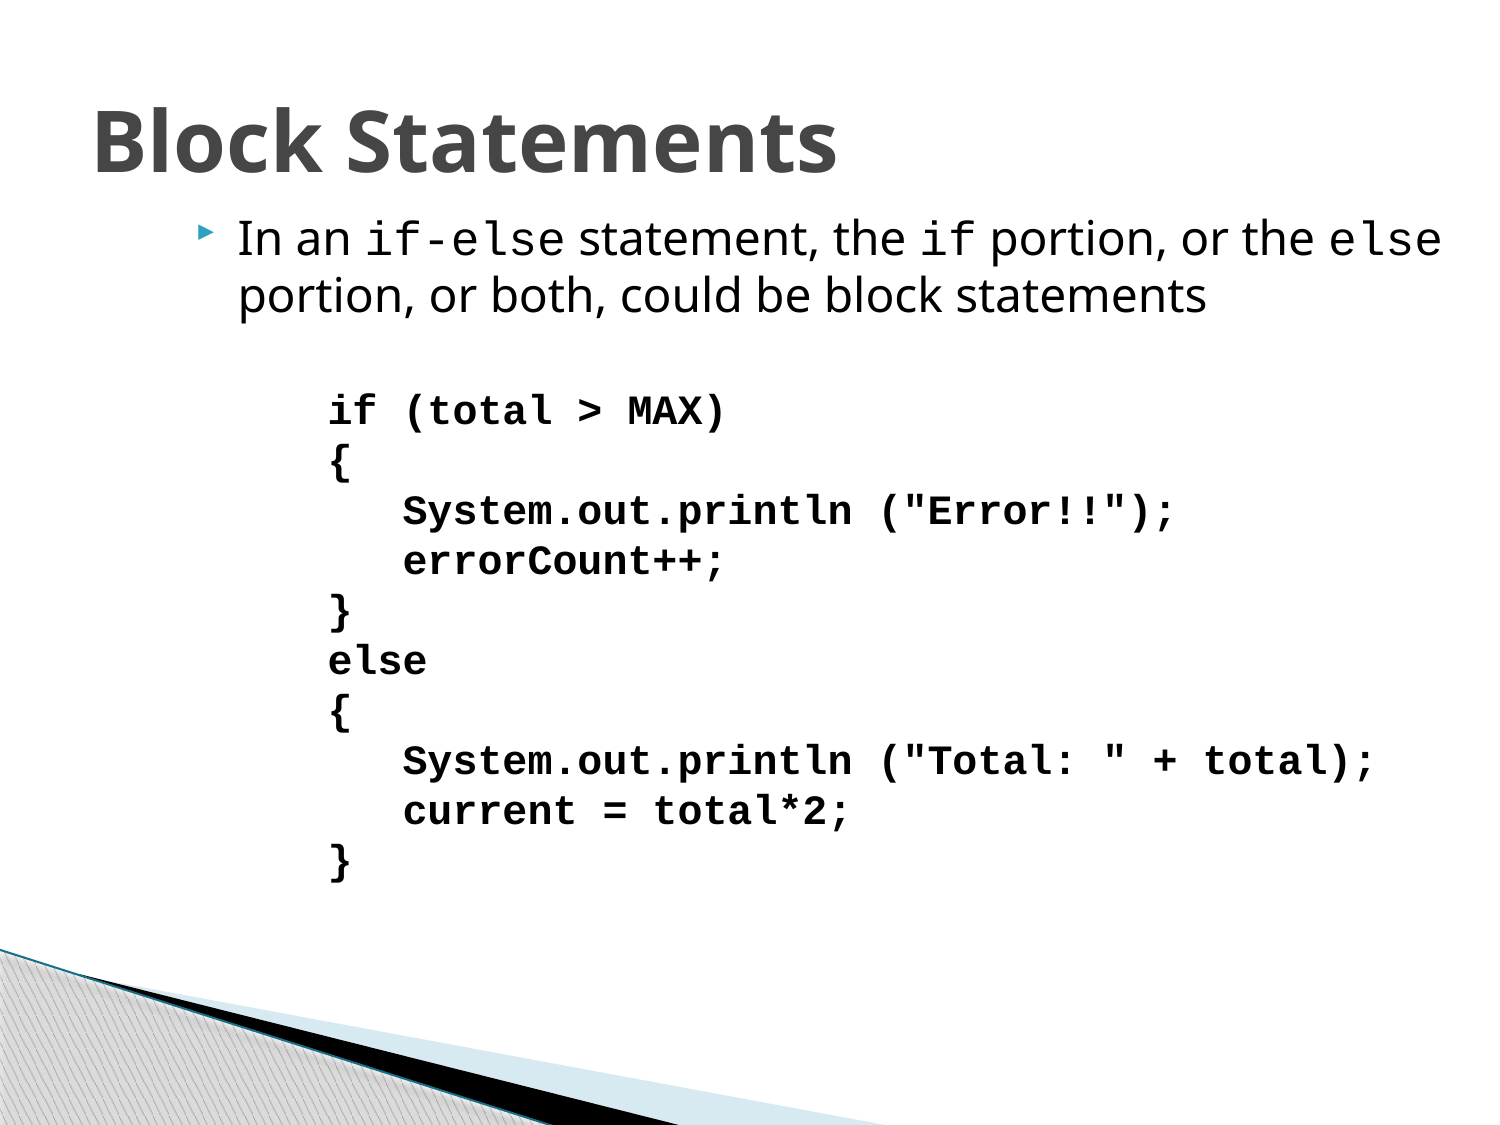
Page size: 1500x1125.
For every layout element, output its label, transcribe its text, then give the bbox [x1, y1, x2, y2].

title Block Statements [75, 45, 1425, 233]
list In an if-else statement, the if portion, or the else portion, or both, could be block statements [162, 200, 1463, 363]
text_box [162, 924, 1463, 1025]
text_box if (total > MAX) { System.out.println ("Error!!"); errorCount++; } else { System.out.println ("Total: " + total); current = total*2; } [312, 375, 1393, 890]
